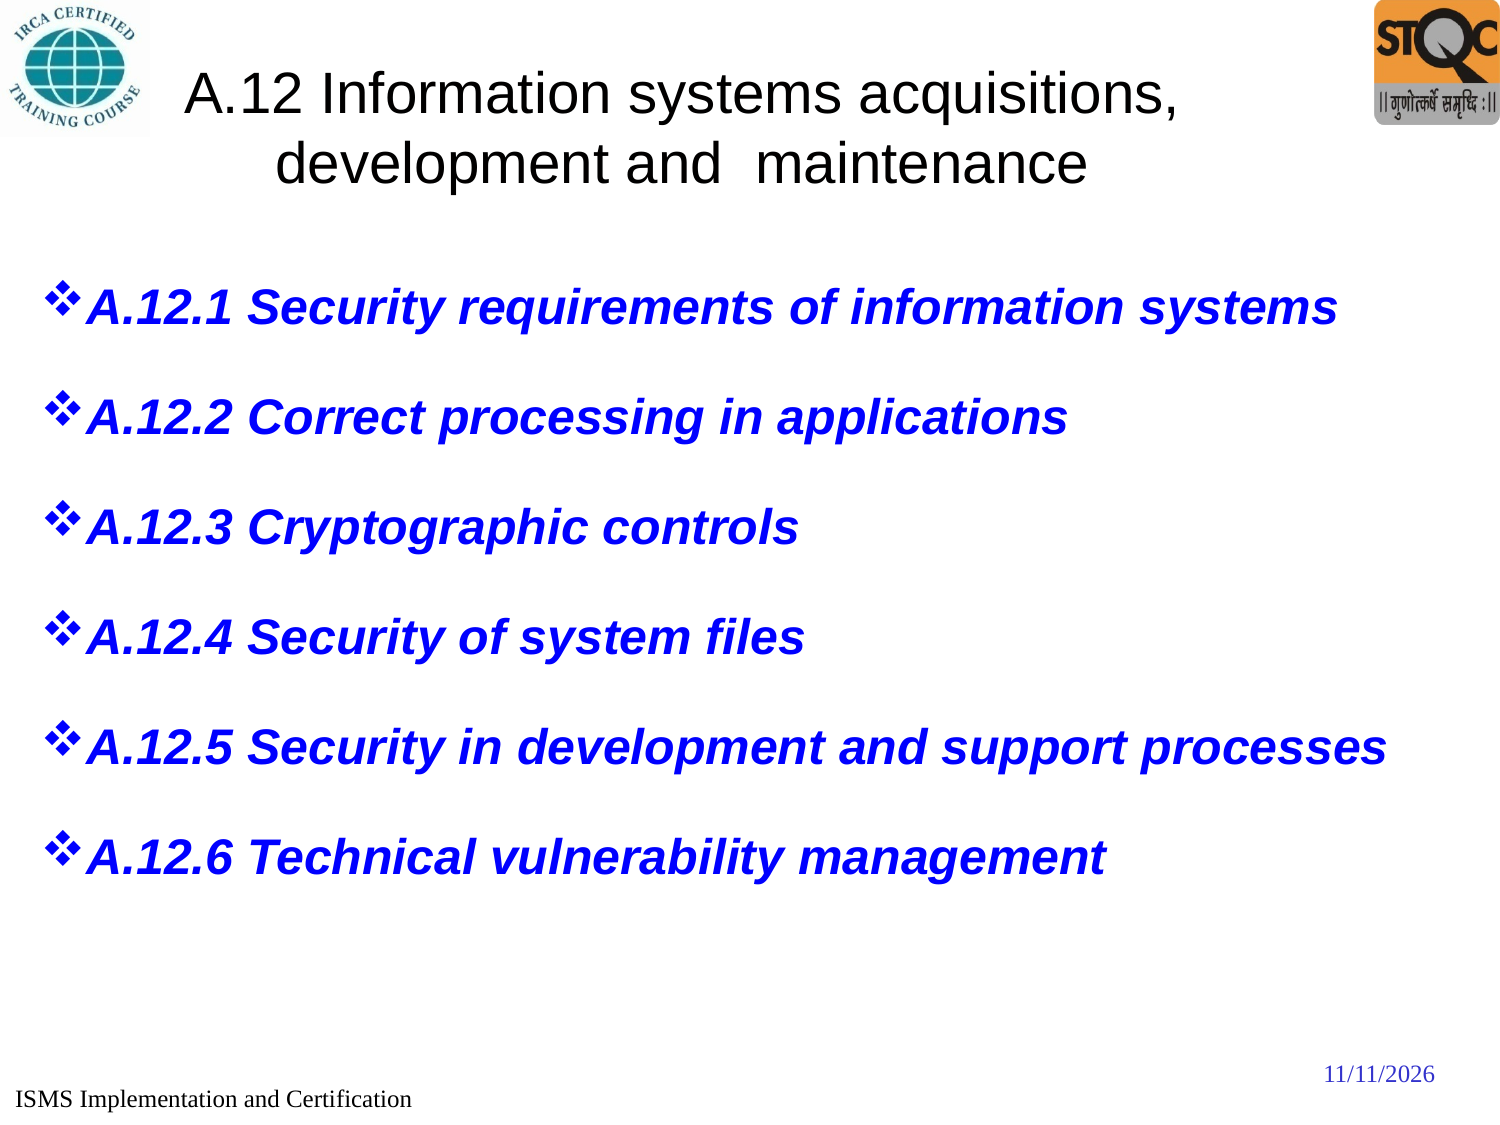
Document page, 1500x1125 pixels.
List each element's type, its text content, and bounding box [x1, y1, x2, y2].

picture [0, 0, 150, 137]
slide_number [1137, 1050, 1450, 1113]
picture [1374, 0, 1500, 125]
title A.12 Information systems acquisitions, development and maintenance [46, 25, 1320, 226]
footer ISMS Implementation and Certification [0, 1074, 1074, 1125]
text_box A.12.1 Security requirements of information systems A.12.2 Correct processing in applications A.12.3 Cryptographic controls A.12.4 Security of system files A.12.5 Security in development and support processes A.12.6 Technical vulnerability management [25, 266, 1419, 893]
